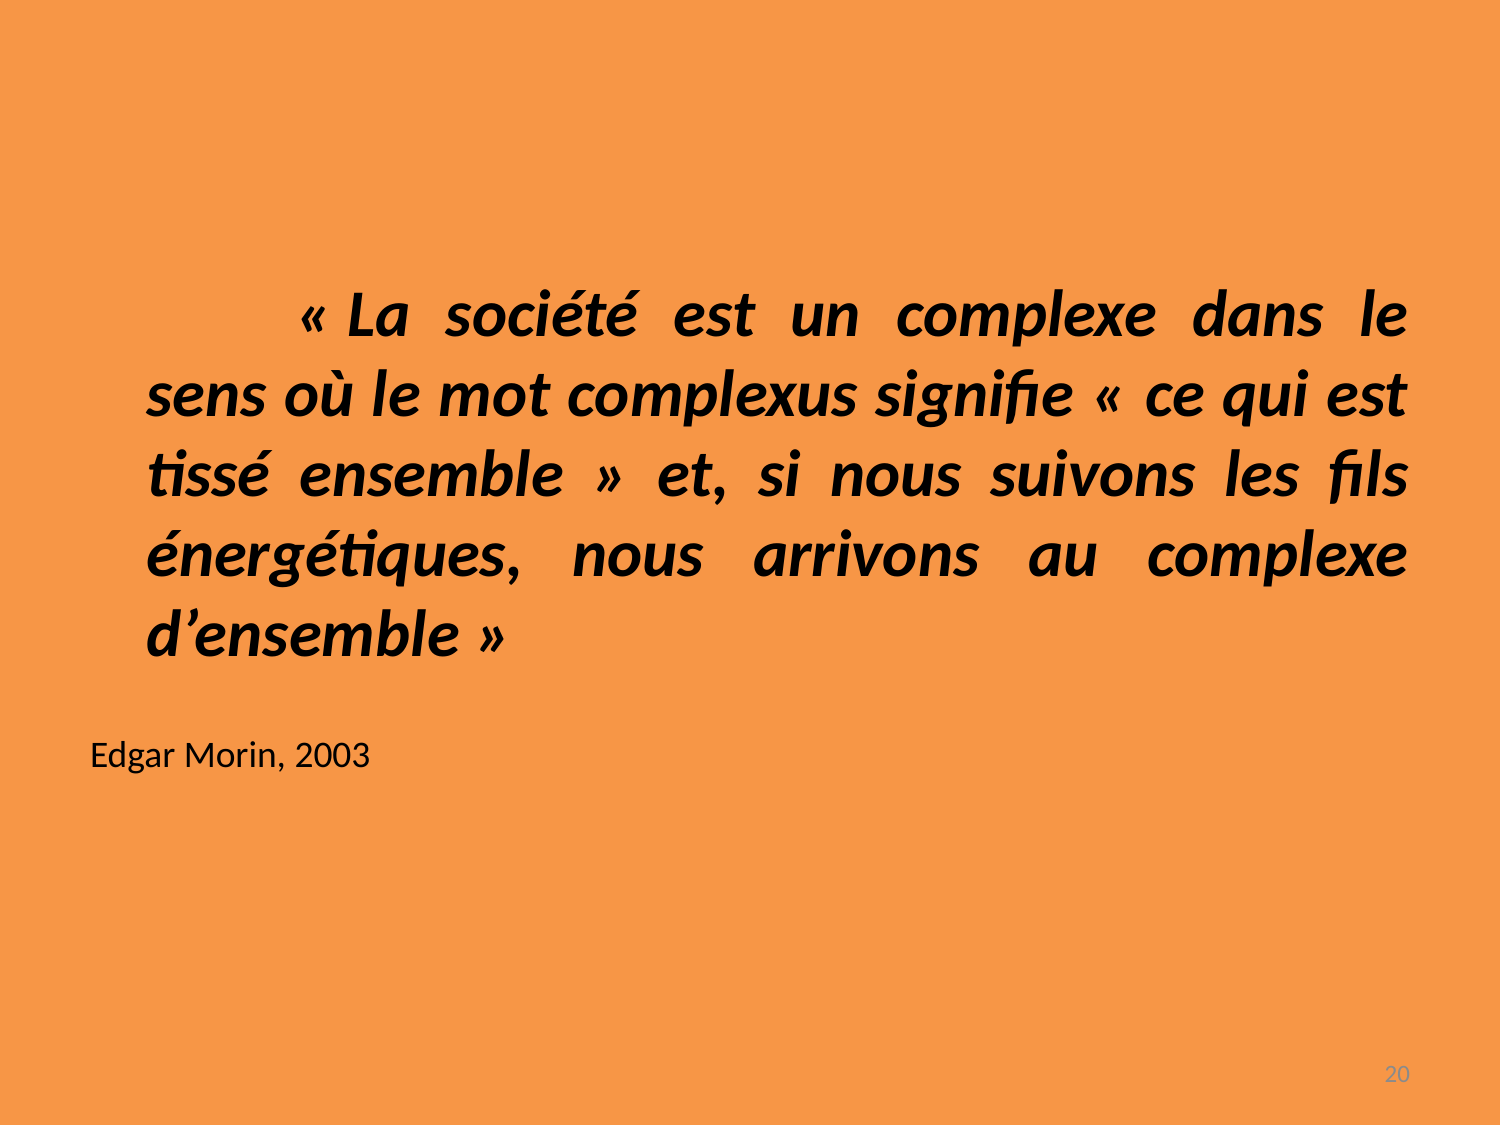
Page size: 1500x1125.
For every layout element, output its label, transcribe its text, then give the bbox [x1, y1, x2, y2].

slide_number 20 [1074, 1042, 1425, 1103]
list « La société est un complexe dans le sens où le mot complexus signifie « ce qui est tissé ensemble » et, si nous suivons les fils énergétiques, nous arrivons au complexe d’ensemble » Edgar Morin, 2003 [75, 262, 1425, 1005]
